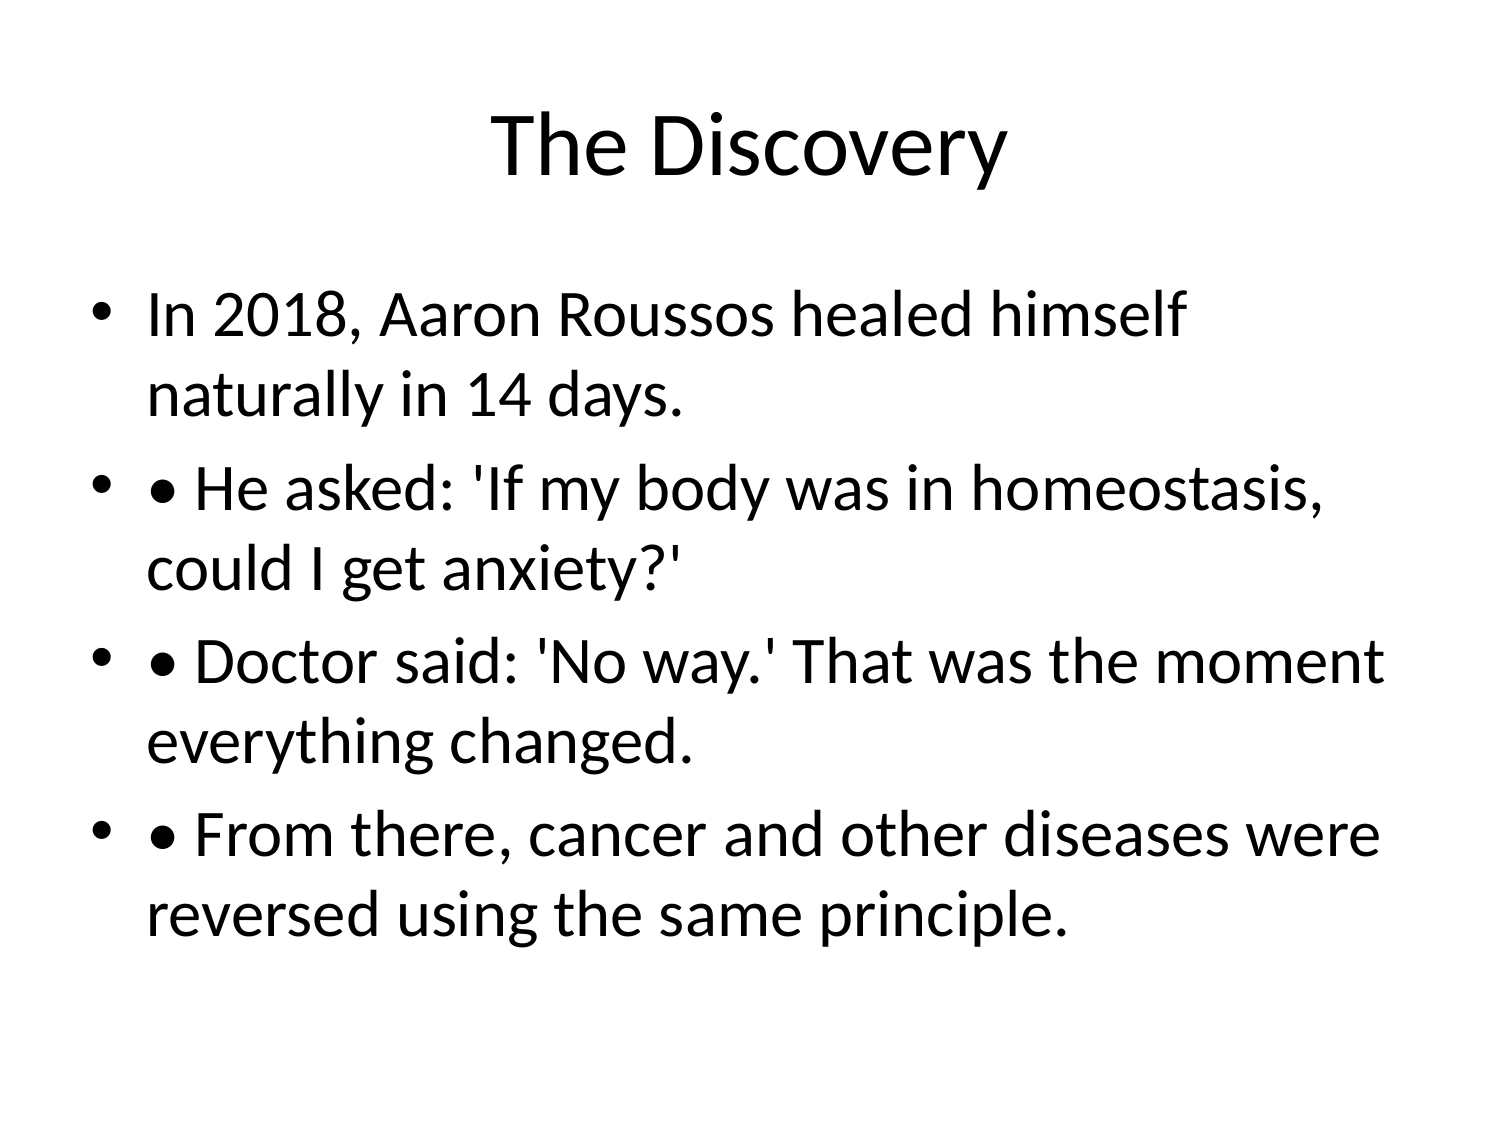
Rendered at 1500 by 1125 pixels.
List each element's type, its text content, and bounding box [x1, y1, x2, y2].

list In 2018, Aaron Roussos healed himself naturally in 14 days. • He asked: 'If my body was in homeostasis, could I get anxiety?' • Doctor said: 'No way.' That was the moment everything changed. • From there, cancer and other diseases were reversed using the same principle. [75, 262, 1425, 1005]
title The Discovery [75, 45, 1425, 233]
